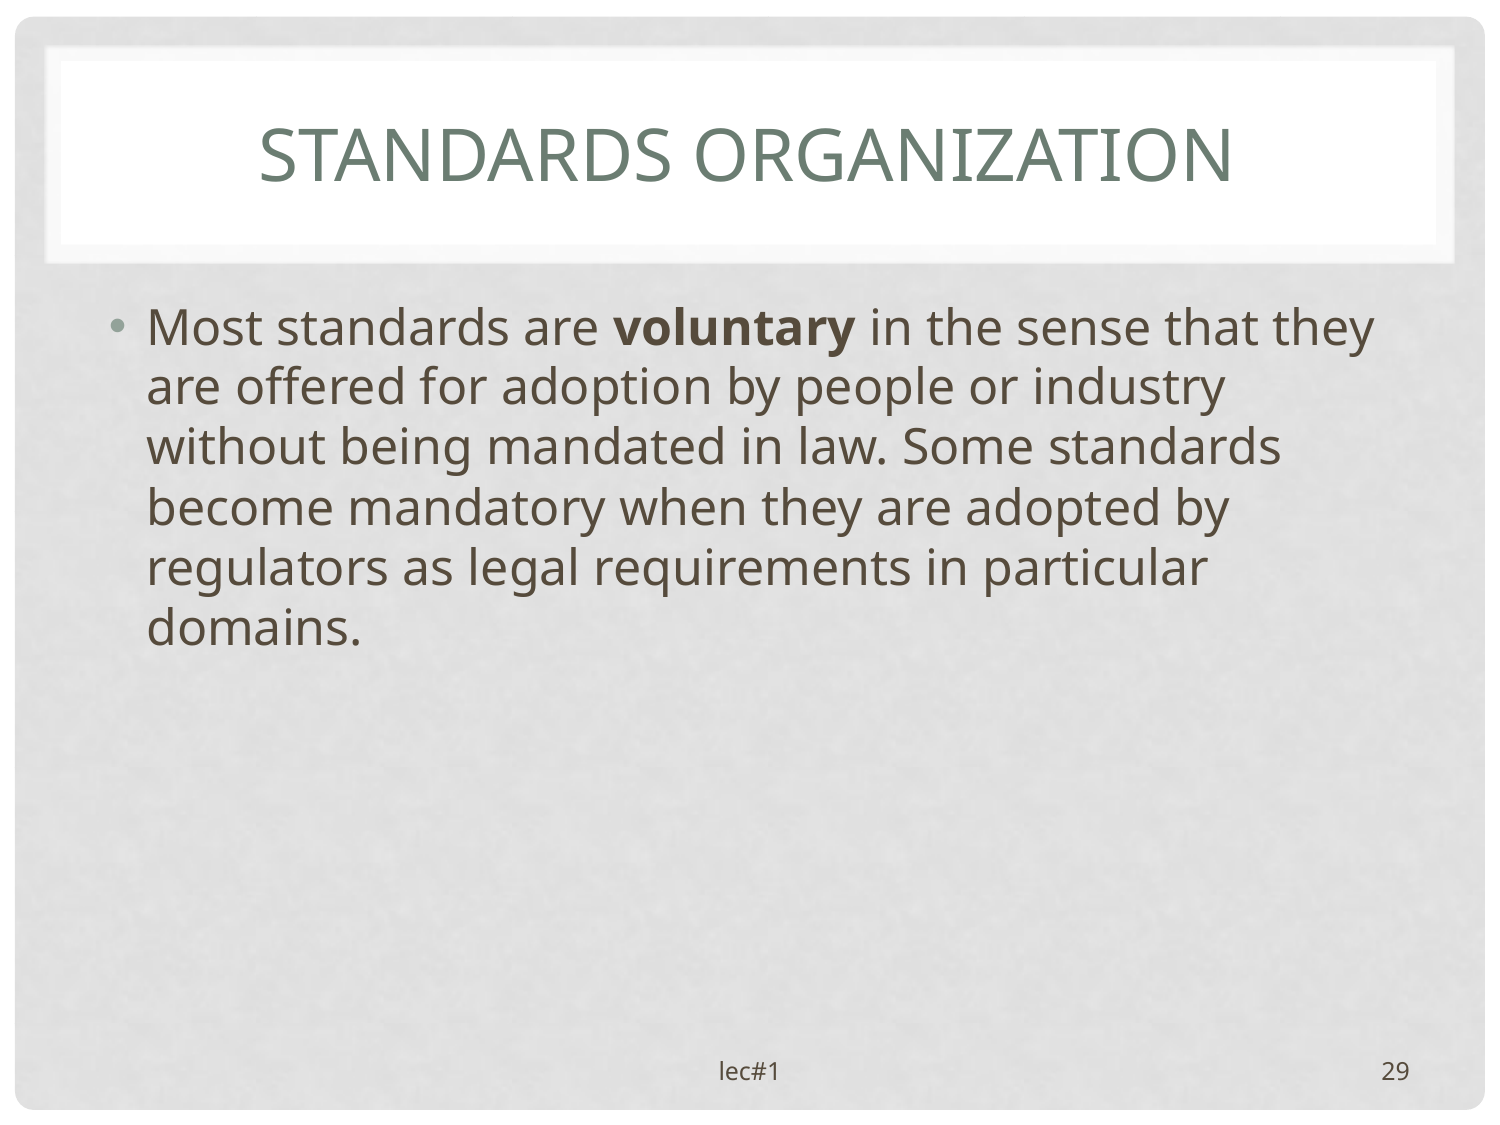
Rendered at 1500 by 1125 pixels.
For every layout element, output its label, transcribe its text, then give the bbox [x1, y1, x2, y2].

list Most standards are voluntary in the sense that they are offered for adoption by people or industry without being mandated in law. Some standards become mandatory when they are adopted by regulators as legal requirements in particular domains. [75, 287, 1425, 1005]
title standards organization [69, 66, 1425, 238]
footer lec#1 [512, 1042, 988, 1103]
slide_number 29 [1074, 1042, 1425, 1103]
